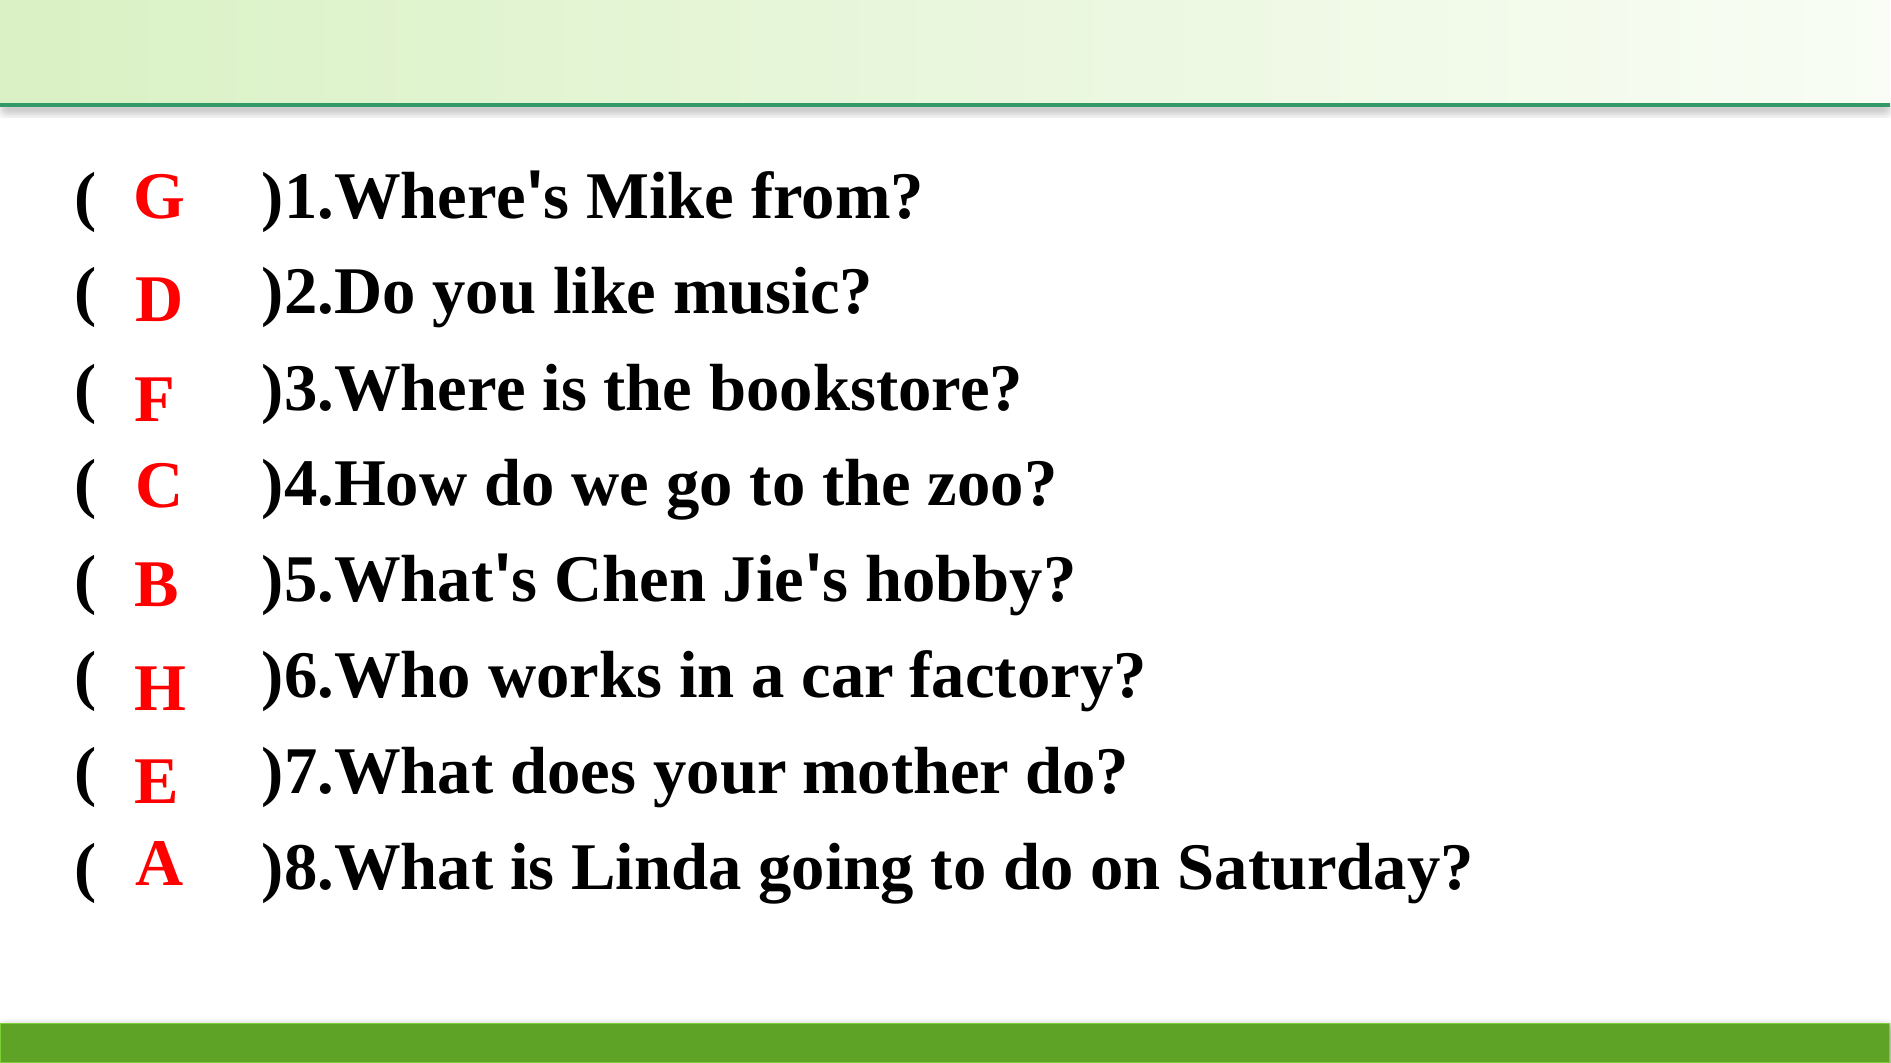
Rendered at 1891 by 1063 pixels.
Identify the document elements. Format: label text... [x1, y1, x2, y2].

text_box H [120, 620, 202, 732]
text_box C [120, 416, 199, 528]
text_box E [120, 713, 195, 795]
text_box D [120, 231, 199, 343]
text_box G [118, 128, 201, 239]
text_box A [120, 795, 199, 906]
text_box B [120, 516, 195, 620]
text_box F [120, 331, 191, 416]
text_box ( )1.Where's Mike from? ( )2.Do you like music? ( )3.Where is the bookstore? ( )4.How do we go to the zoo? ( )5.What's Chen Jie's hobby? ( )6.Who works in a car factory? ( )7.What does your mother do? ( )8.What is Linda going to do on Saturday? [59, 128, 1833, 911]
